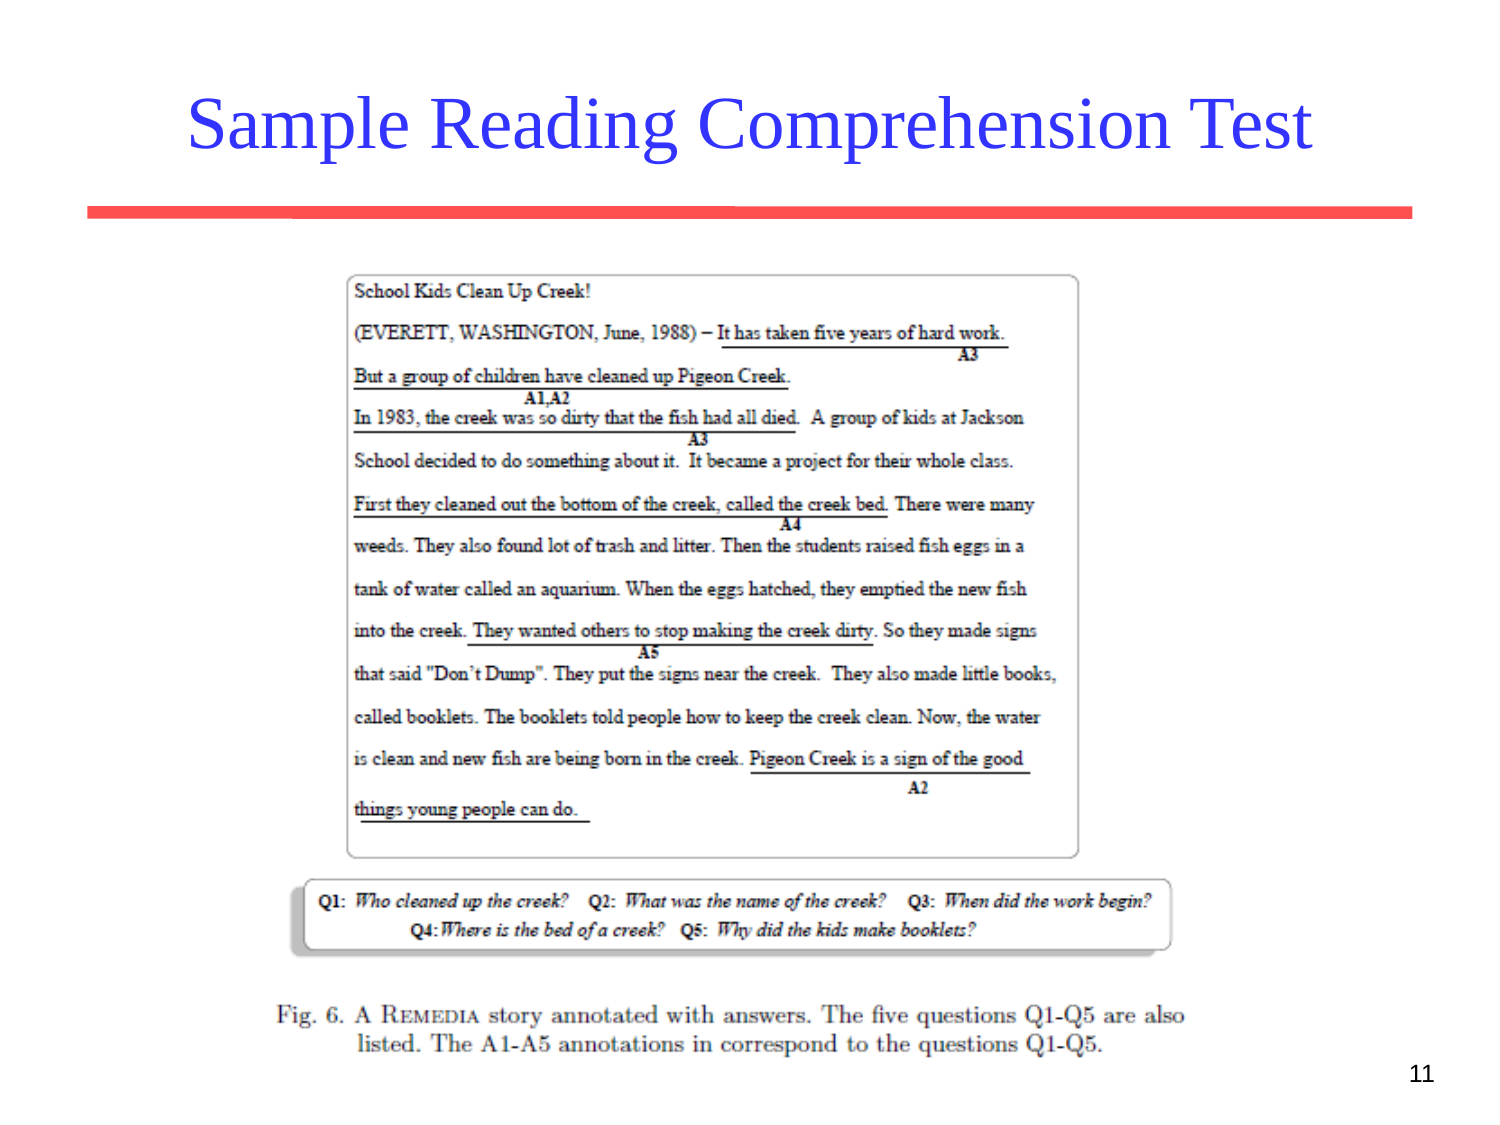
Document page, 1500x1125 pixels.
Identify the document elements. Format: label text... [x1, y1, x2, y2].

title Sample Reading Comprehension Test [112, 37, 1388, 200]
picture [262, 262, 1213, 1082]
slide_number 11 [1137, 1050, 1450, 1125]
